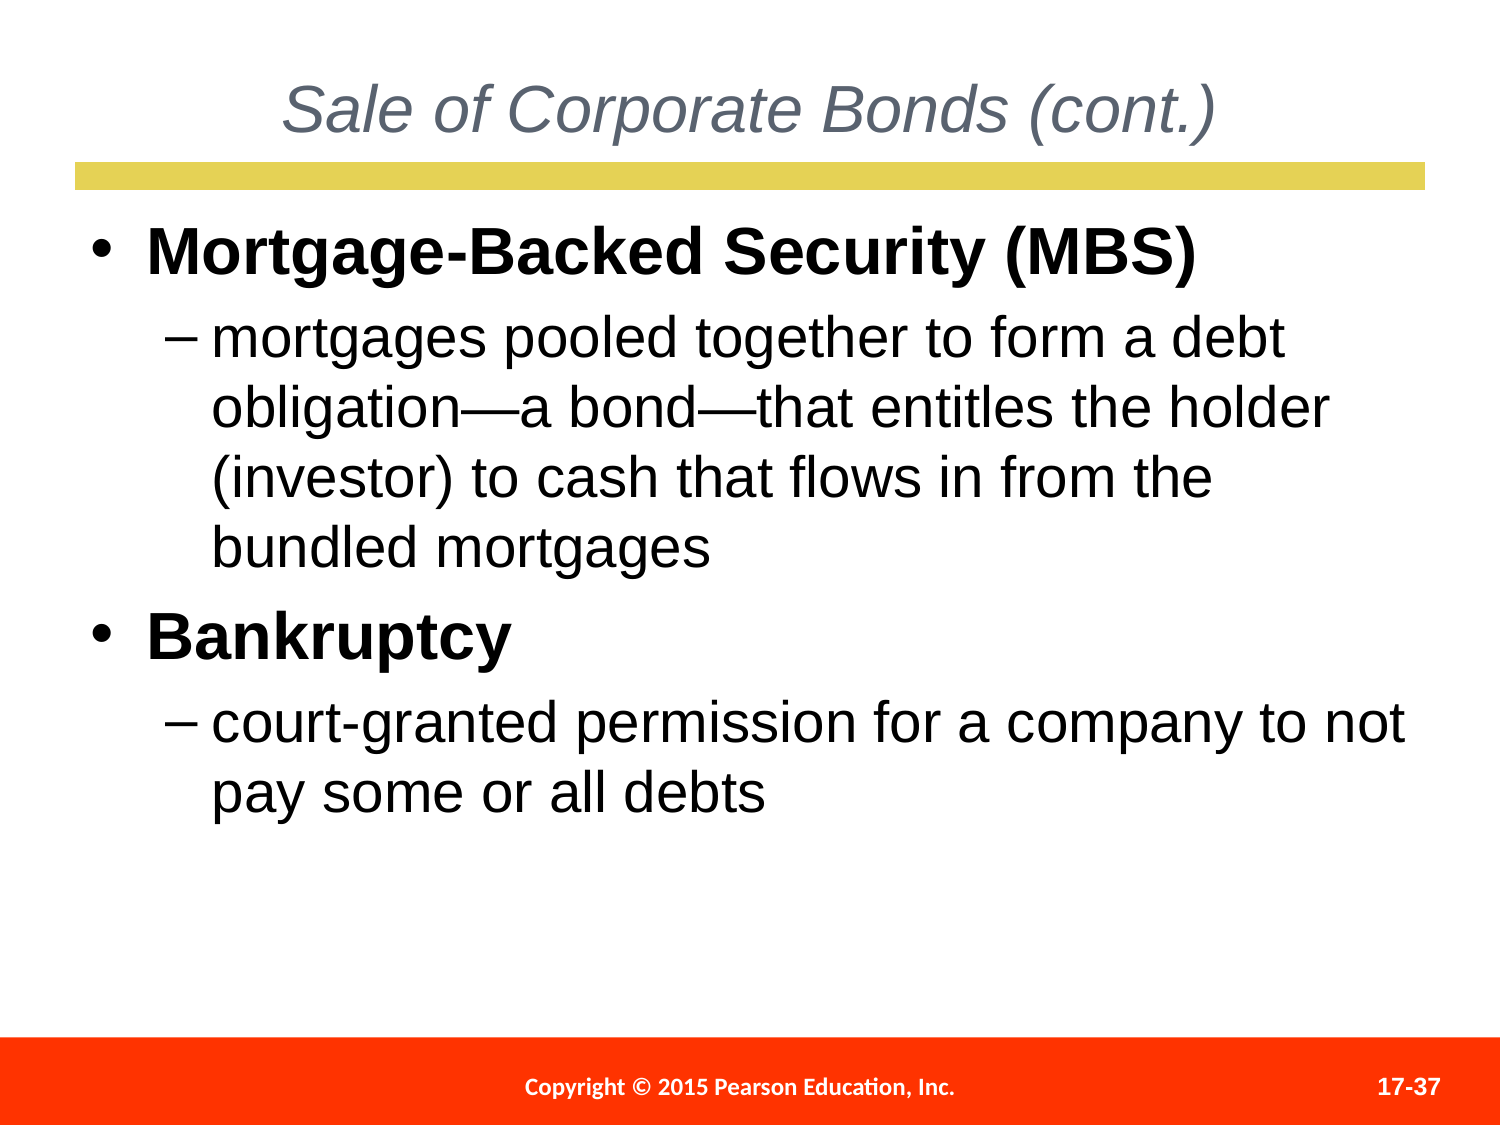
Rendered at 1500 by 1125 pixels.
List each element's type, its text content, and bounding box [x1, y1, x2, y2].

list Mortgage-Backed Security (MBS) mortgages pooled together to form a debt obligation—a bond—that entitles the holder (investor) to cash that flows in from the bundled mortgages Bankruptcy court-granted permission for a company to not pay some or all debts [74, 199, 1426, 1006]
text_box Sale of Corporate Bonds (cont.) [74, 12, 1425, 200]
